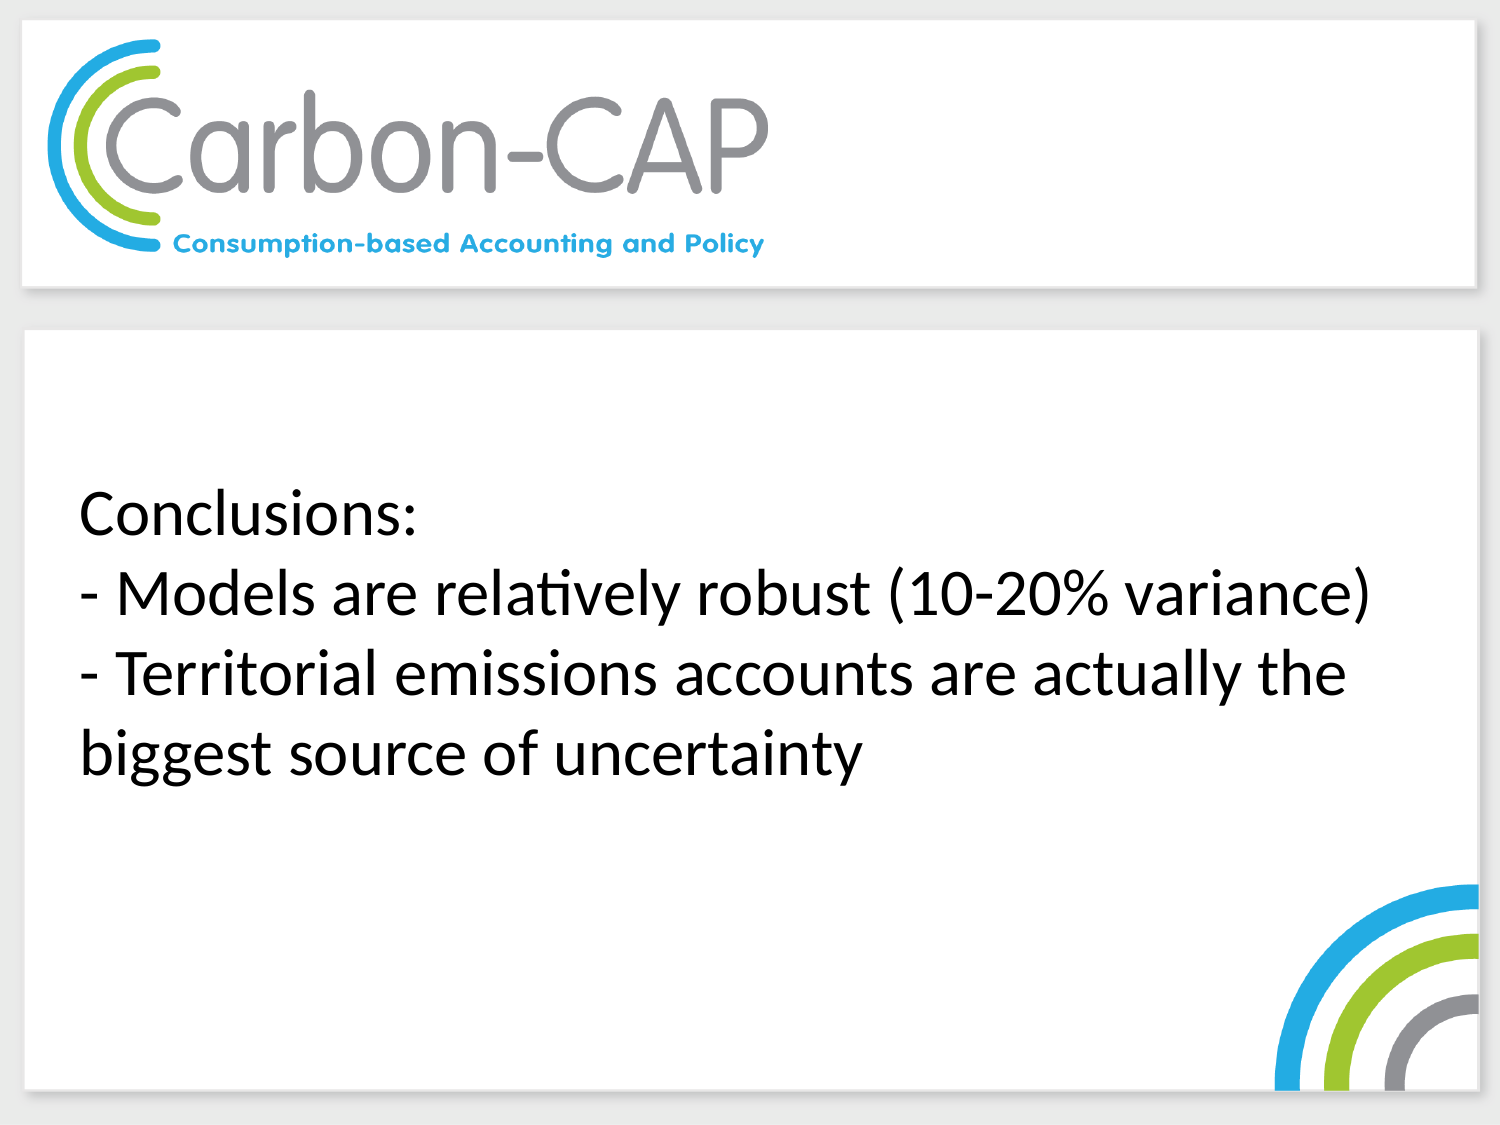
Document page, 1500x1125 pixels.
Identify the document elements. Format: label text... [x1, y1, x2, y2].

picture [0, 0, 1500, 1125]
text_box Conclusions: - Models are relatively robust (10-20% variance) - Territorial emissions accounts are actually the biggest source of uncertainty [64, 461, 1436, 877]
